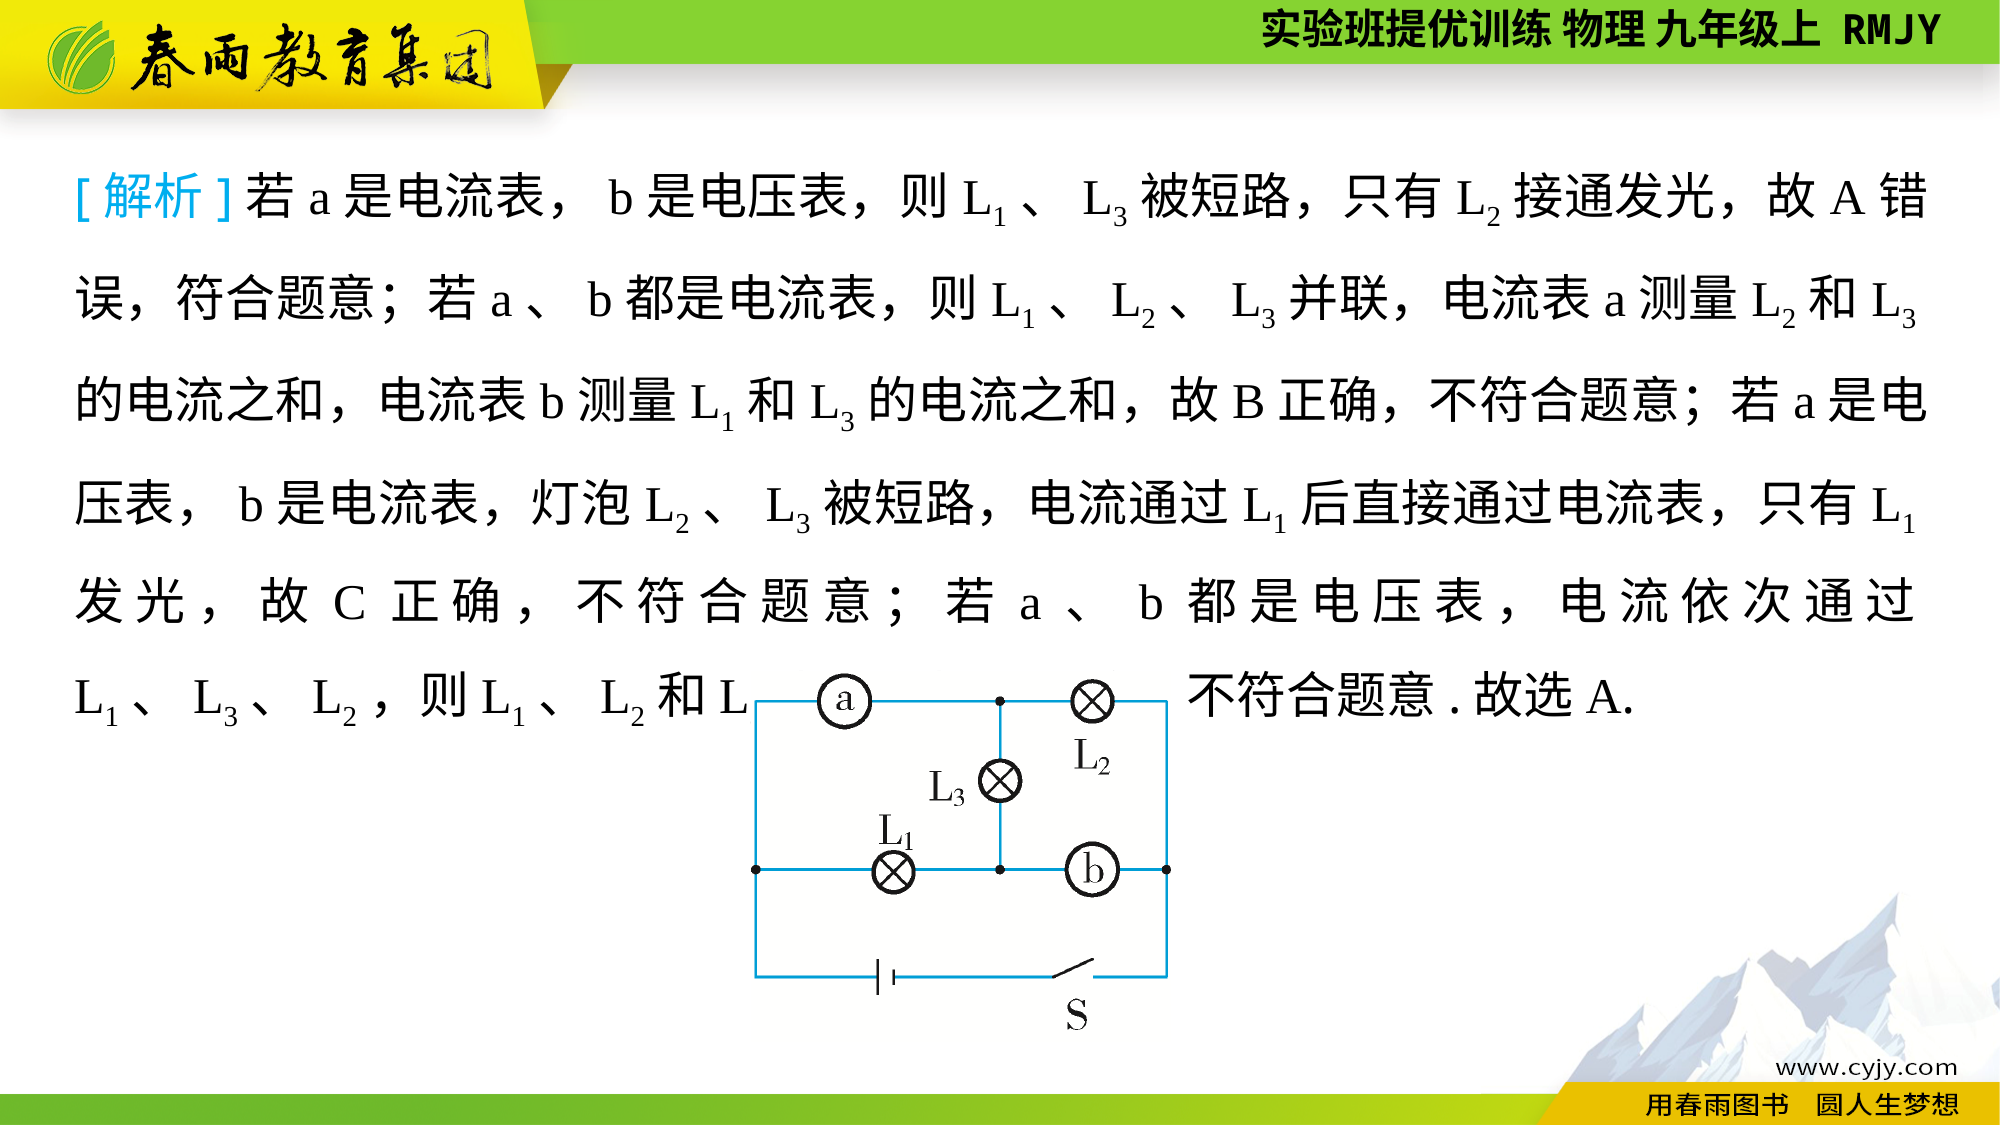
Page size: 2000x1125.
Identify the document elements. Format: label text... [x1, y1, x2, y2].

picture [0, 0, 2000, 1125]
list [解析]若a是电流表，b是电压表，则L1、L3被短路，只有L2接通发光，故A错误，符合题意；若a、b都是电流表，则L1、L2、L3并联，电流表a测量L2和L3的电流之和，电流表b测量L1和L3的电流之和，故B正确，不符合题意；若a是电压表，b是电流表，灯泡L2、L3被短路，电流通过L1后直接通过电流表，只有L1发光，故C正确，不符合题意；若a、b都是电压表，电流依次通过L1、L3、L2，则L1、L2和L3串联，故D正确，不符合题意.故选A. [59, 122, 1944, 672]
